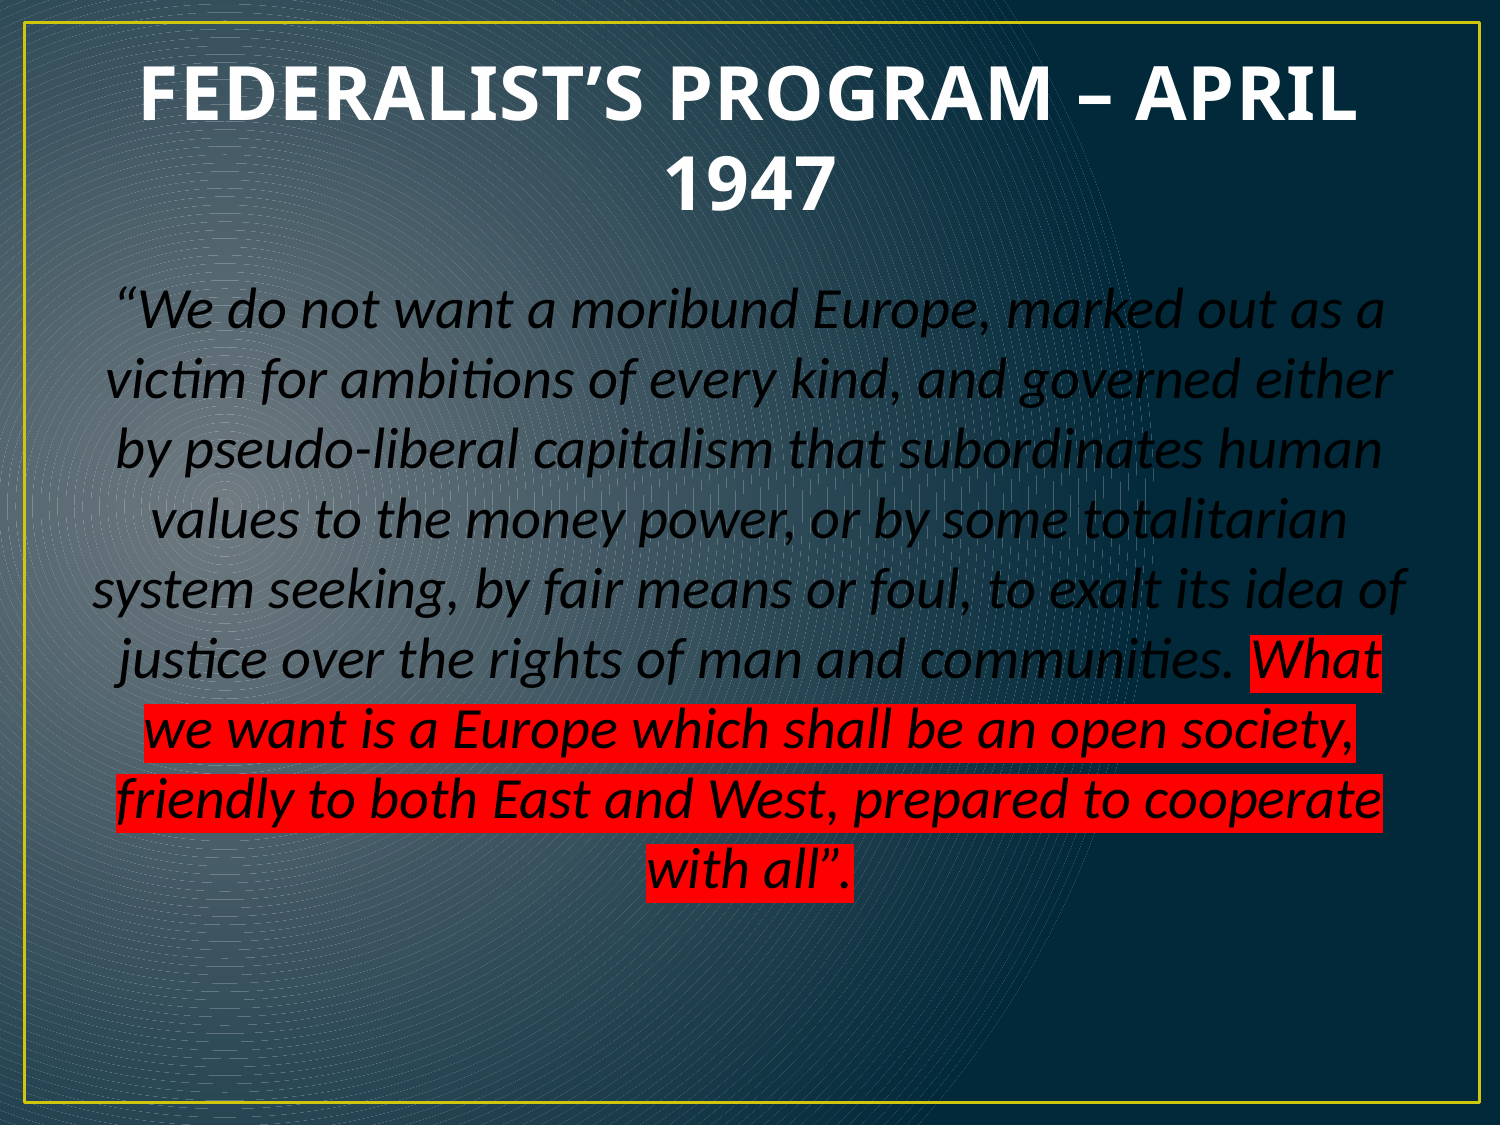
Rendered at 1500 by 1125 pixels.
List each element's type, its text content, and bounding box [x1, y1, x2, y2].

title FEDERALIST’S PROGRAM – APRIL 1947 [75, 45, 1425, 233]
list “We do not want a moribund Europe, marked out as a victim for ambitions of every kind, and governed either by pseudo-liberal capitalism that subordinates human values to the money power, or by some totalitarian system seeking, by fair means or foul, to exalt its idea of justice over the rights of man and communities. What we want is a Europe which shall be an open society, friendly to both East and West, prepared to cooperate with all”. [75, 262, 1425, 1005]
